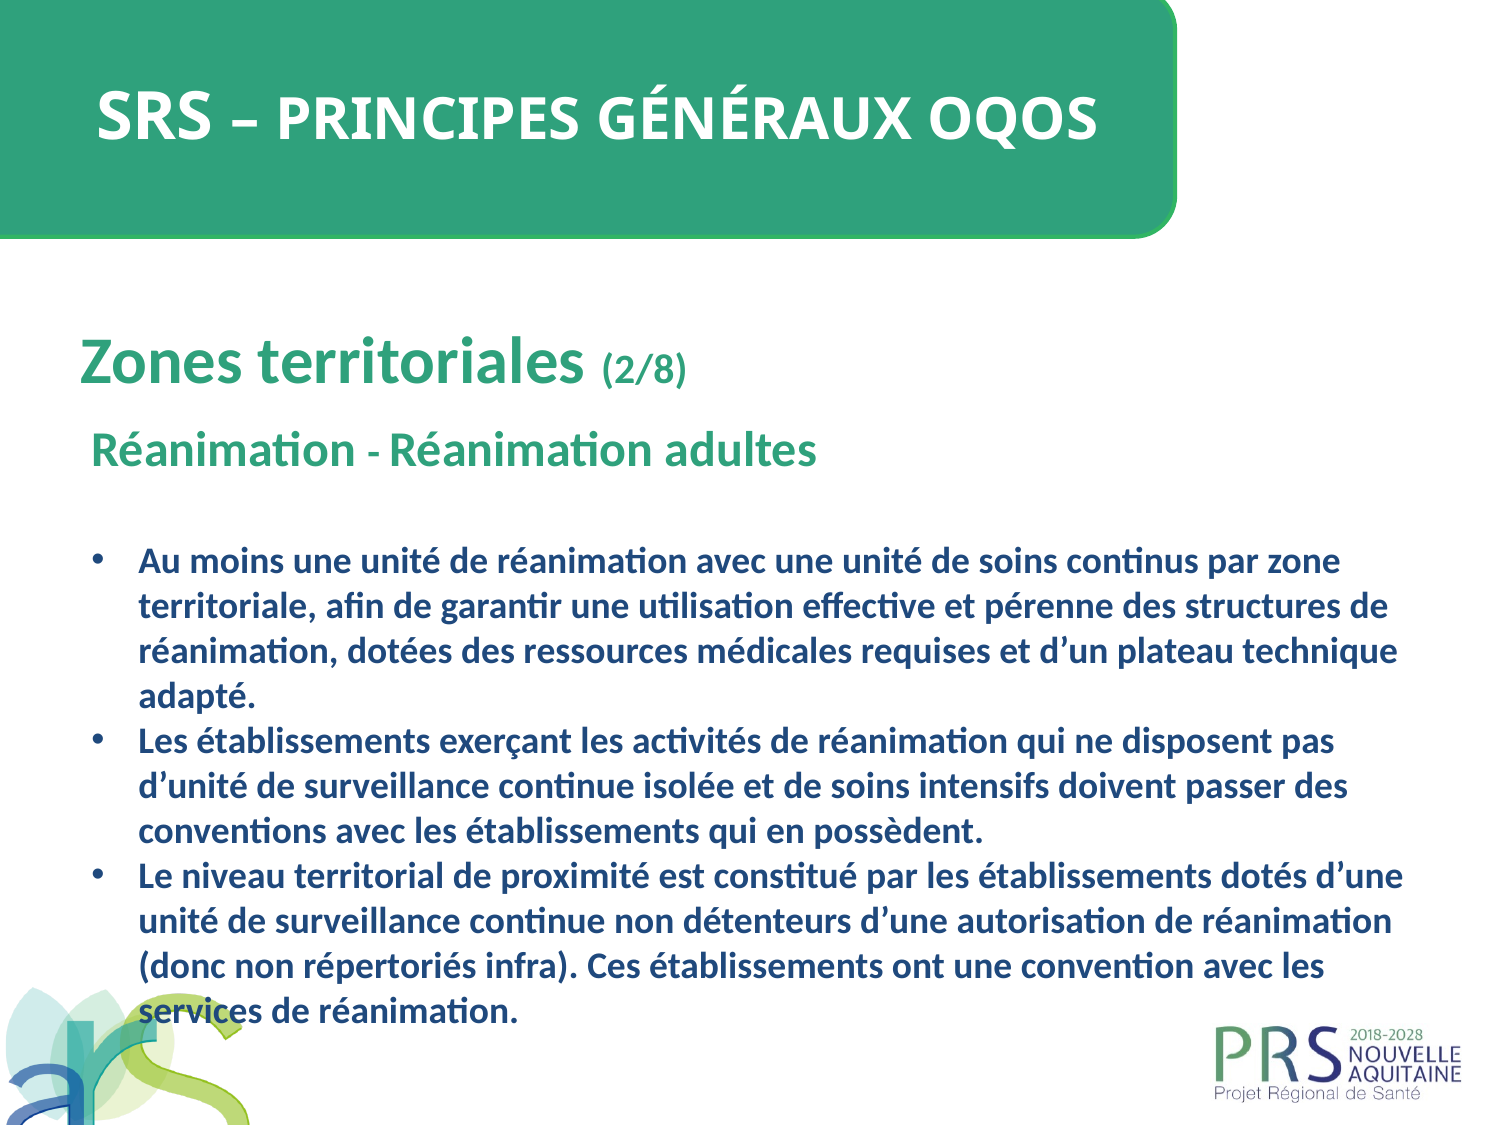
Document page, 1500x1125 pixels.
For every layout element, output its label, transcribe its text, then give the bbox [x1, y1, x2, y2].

list Zones territoriales (2/8) [64, 239, 1447, 539]
text_box [0, 0, 1176, 239]
picture [5, 987, 250, 1125]
text_box SRS – Principes généraux OQOS [29, 19, 1415, 207]
picture [1210, 1023, 1466, 1103]
text_box Réanimation - Réanimation adultes Au moins une unité de réanimation avec une unité de soins continus par zone territoriale, afin de garantir une utilisation effective et pérenne des structures de réanimation, dotées des ressources médicales requises et d’un plateau technique adapté. Les établissements exerçant les activités de réanimation qui ne disposent pas d’unité de surveillance continue isolée et de soins intensifs doivent passer des conventions avec les établissements qui en possèdent. Le niveau territorial de proximité est constitué par les établissements dotés d’une unité de surveillance continue non détenteurs d’une autorisation de réanimation (donc non répertoriés infra). Ces établissements ont une convention avec les services de réanimation. [76, 408, 1436, 1089]
